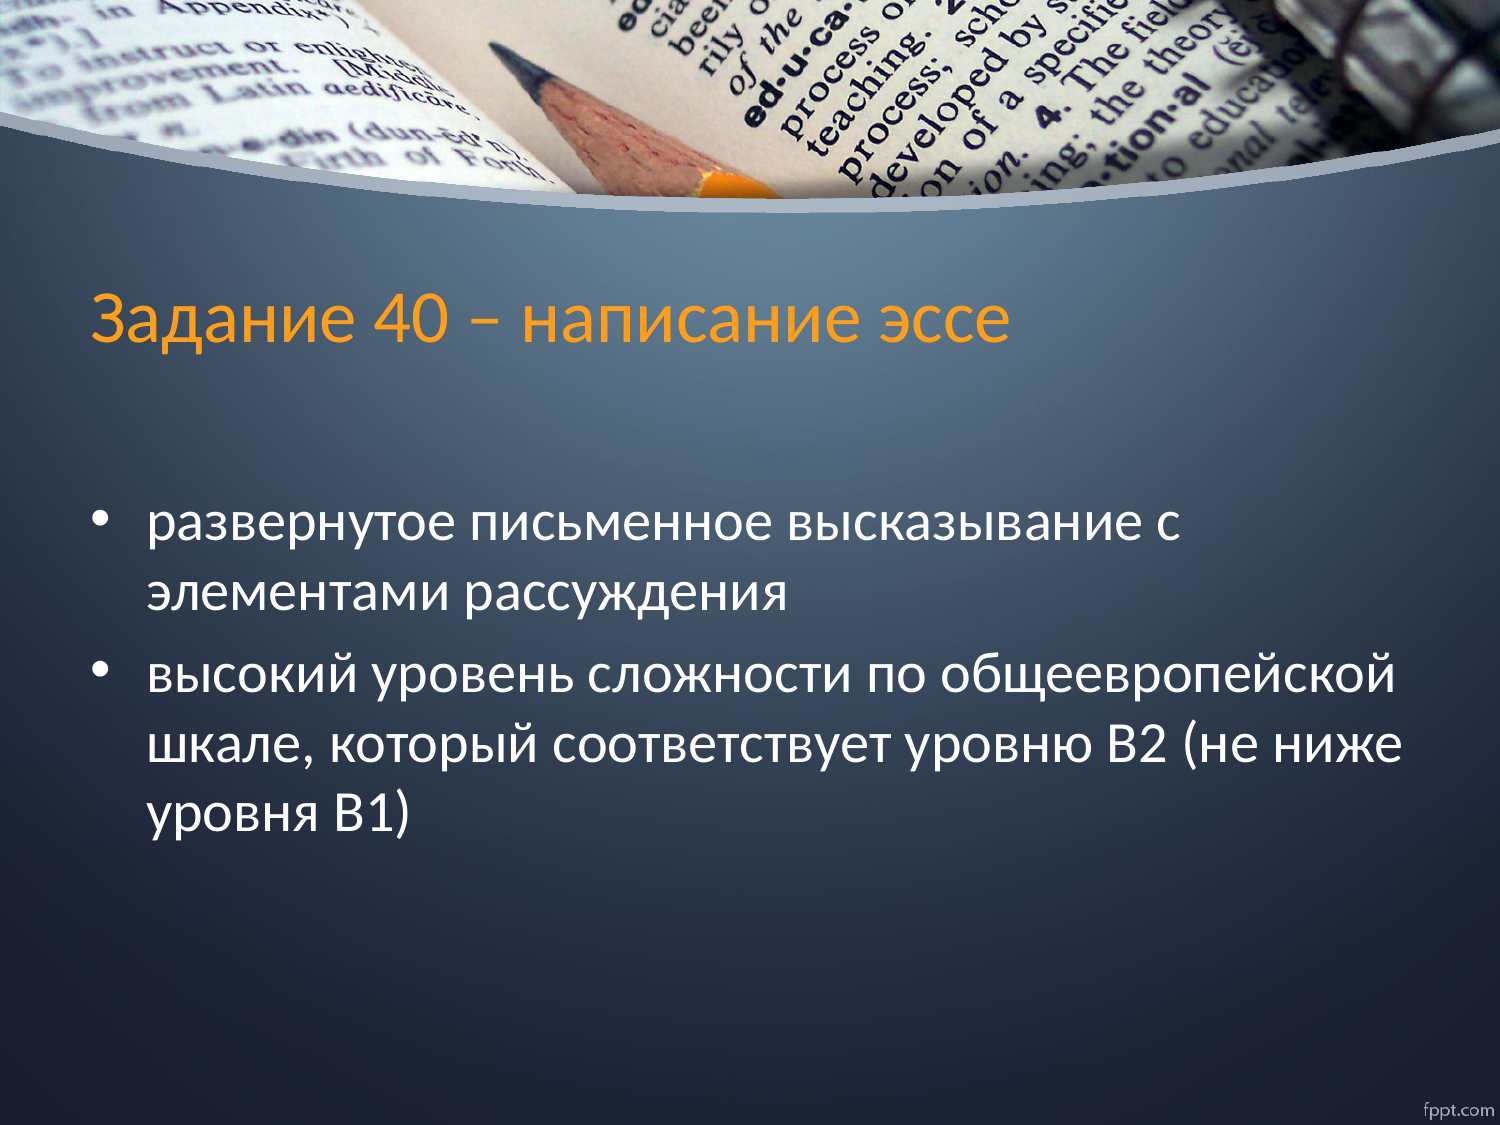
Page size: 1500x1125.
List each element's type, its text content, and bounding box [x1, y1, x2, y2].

list развернутое письменное высказывание с элементами рассуждения высокий уровень сложности по общеевропейской шкале, который соответствует уровню В2 (не ниже уровня В1) [75, 474, 1425, 1055]
title Задание 40 – написание эссе [75, 211, 1425, 413]
picture [0, 0, 1500, 1125]
